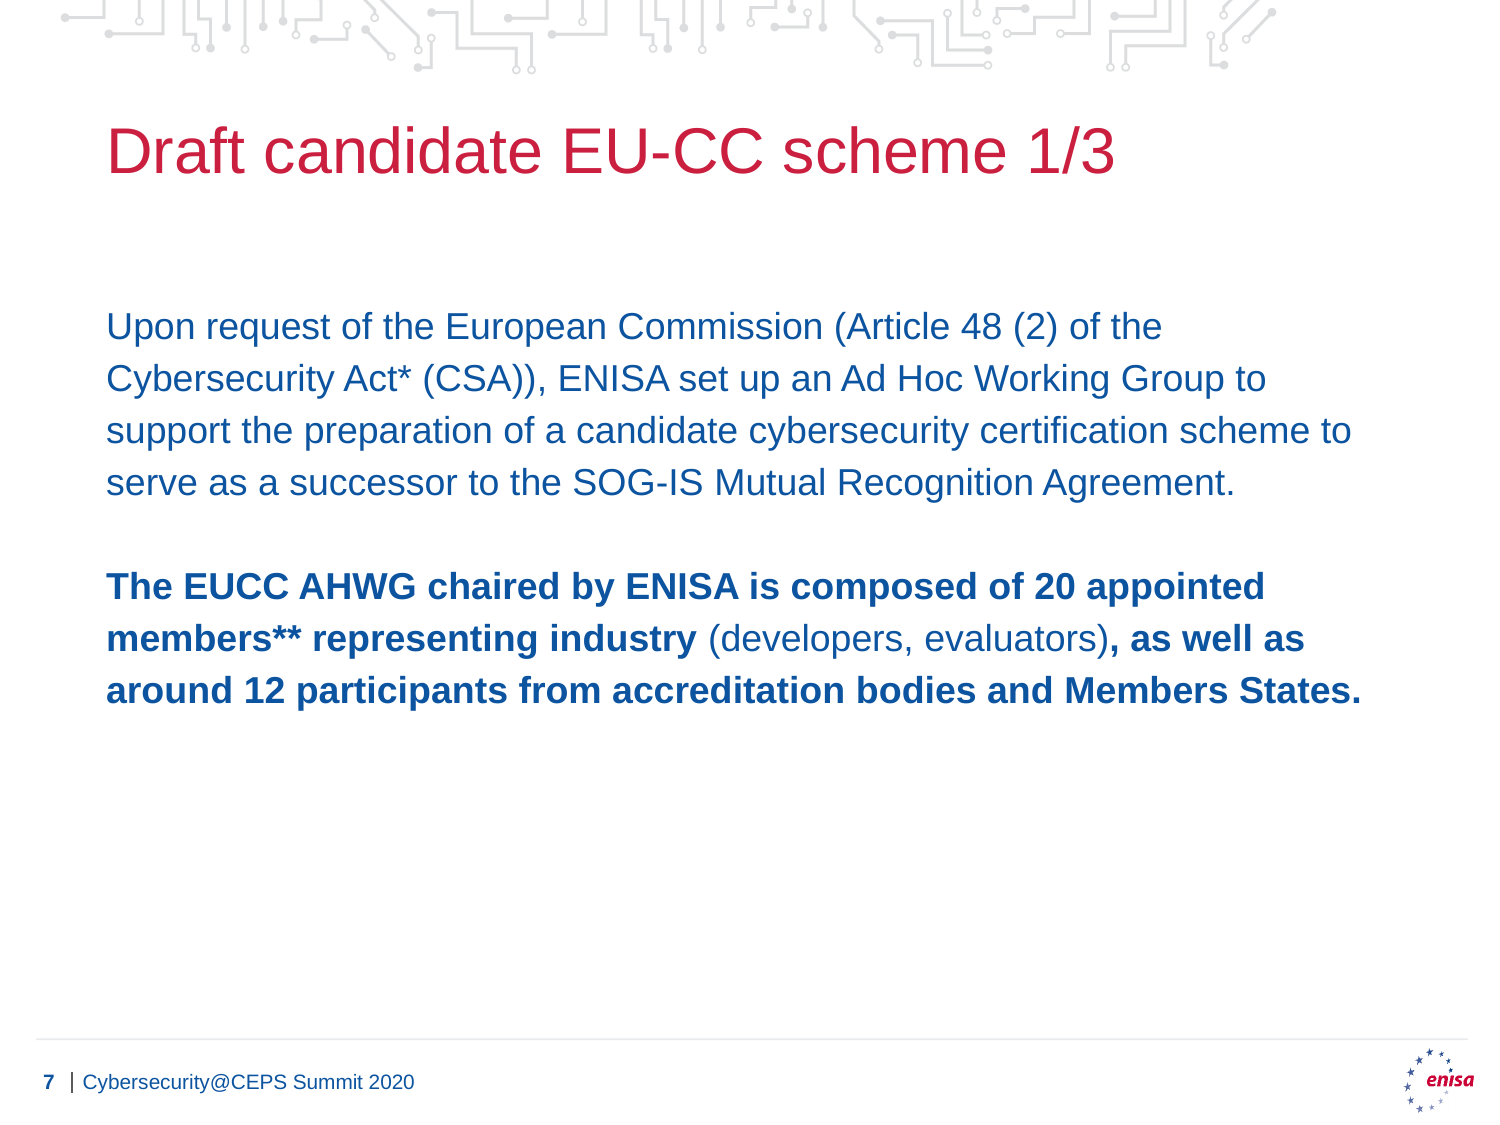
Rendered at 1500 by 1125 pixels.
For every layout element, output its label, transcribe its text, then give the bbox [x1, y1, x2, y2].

list Upon request of the European Commission (Article 48 (2) of the Cybersecurity Act* (CSA)), ENISA set up an Ad Hoc Working Group to support the preparation of a candidate cybersecurity certification scheme to serve as a successor to the SOG-IS Mutual Recognition Agreement. The EUCC AHWG chaired by ENISA is composed of 20 appointed members** representing industry (developers, evaluators), as well as around 12 participants from accreditation bodies and Members States. [0, 294, 1500, 1009]
picture [0, 0, 1500, 294]
picture [0, 1009, 1500, 1125]
footer Cybersecurity@CEPS Summit 2020 [82, 1065, 1072, 1125]
title Draft candidate EU-CC scheme 1/3 [0, 115, 1418, 259]
